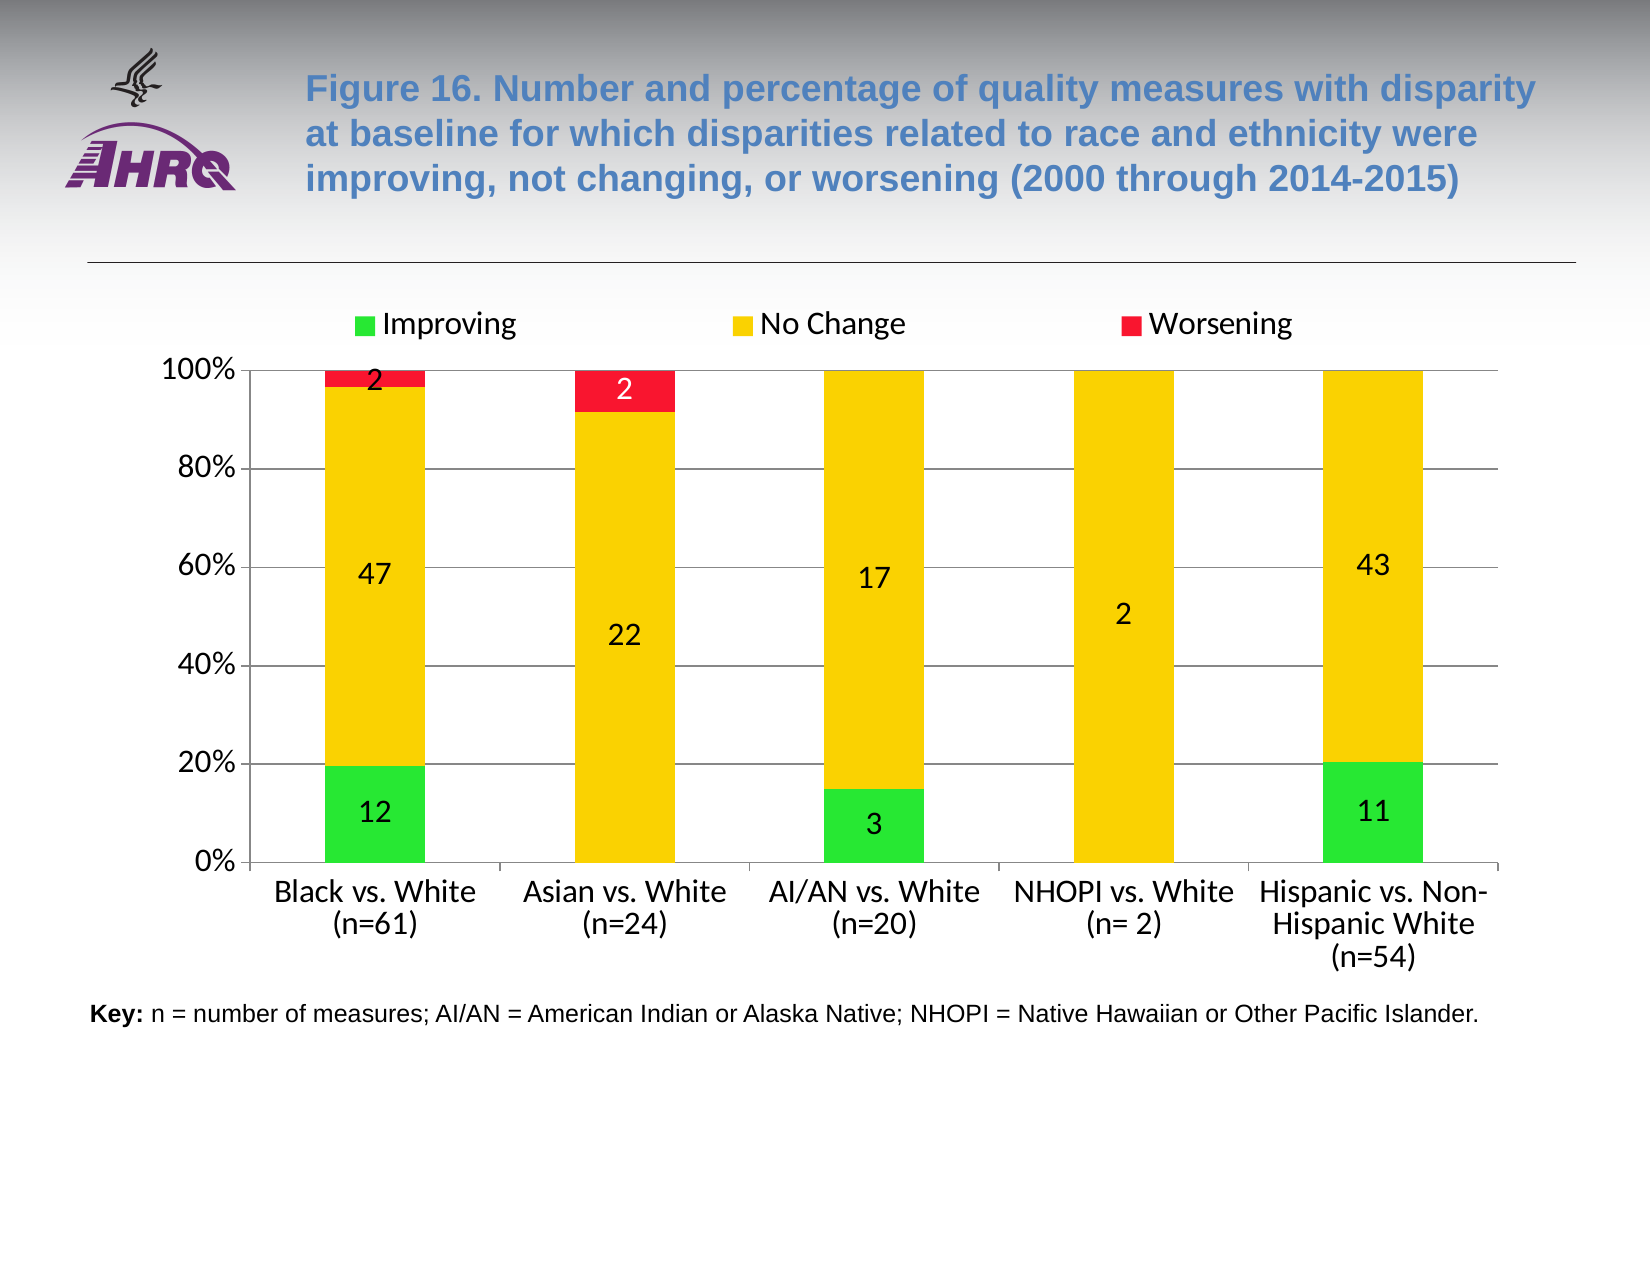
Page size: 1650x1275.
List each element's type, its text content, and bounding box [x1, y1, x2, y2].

chart [149, 299, 1501, 976]
text_box Key: n = number of measures; AI/AN = American Indian or Alaska Native; NHOPI = Native Hawaiian or Other Pacific Islander. [74, 990, 1500, 1035]
picture [0, 0, 1650, 1275]
title Figure 16. Number and percentage of quality measures with disparity at baseline for which disparities related to race and ethnicity were improving, not changing, or worsening (2000 through 2014-2015) [288, 51, 1568, 213]
